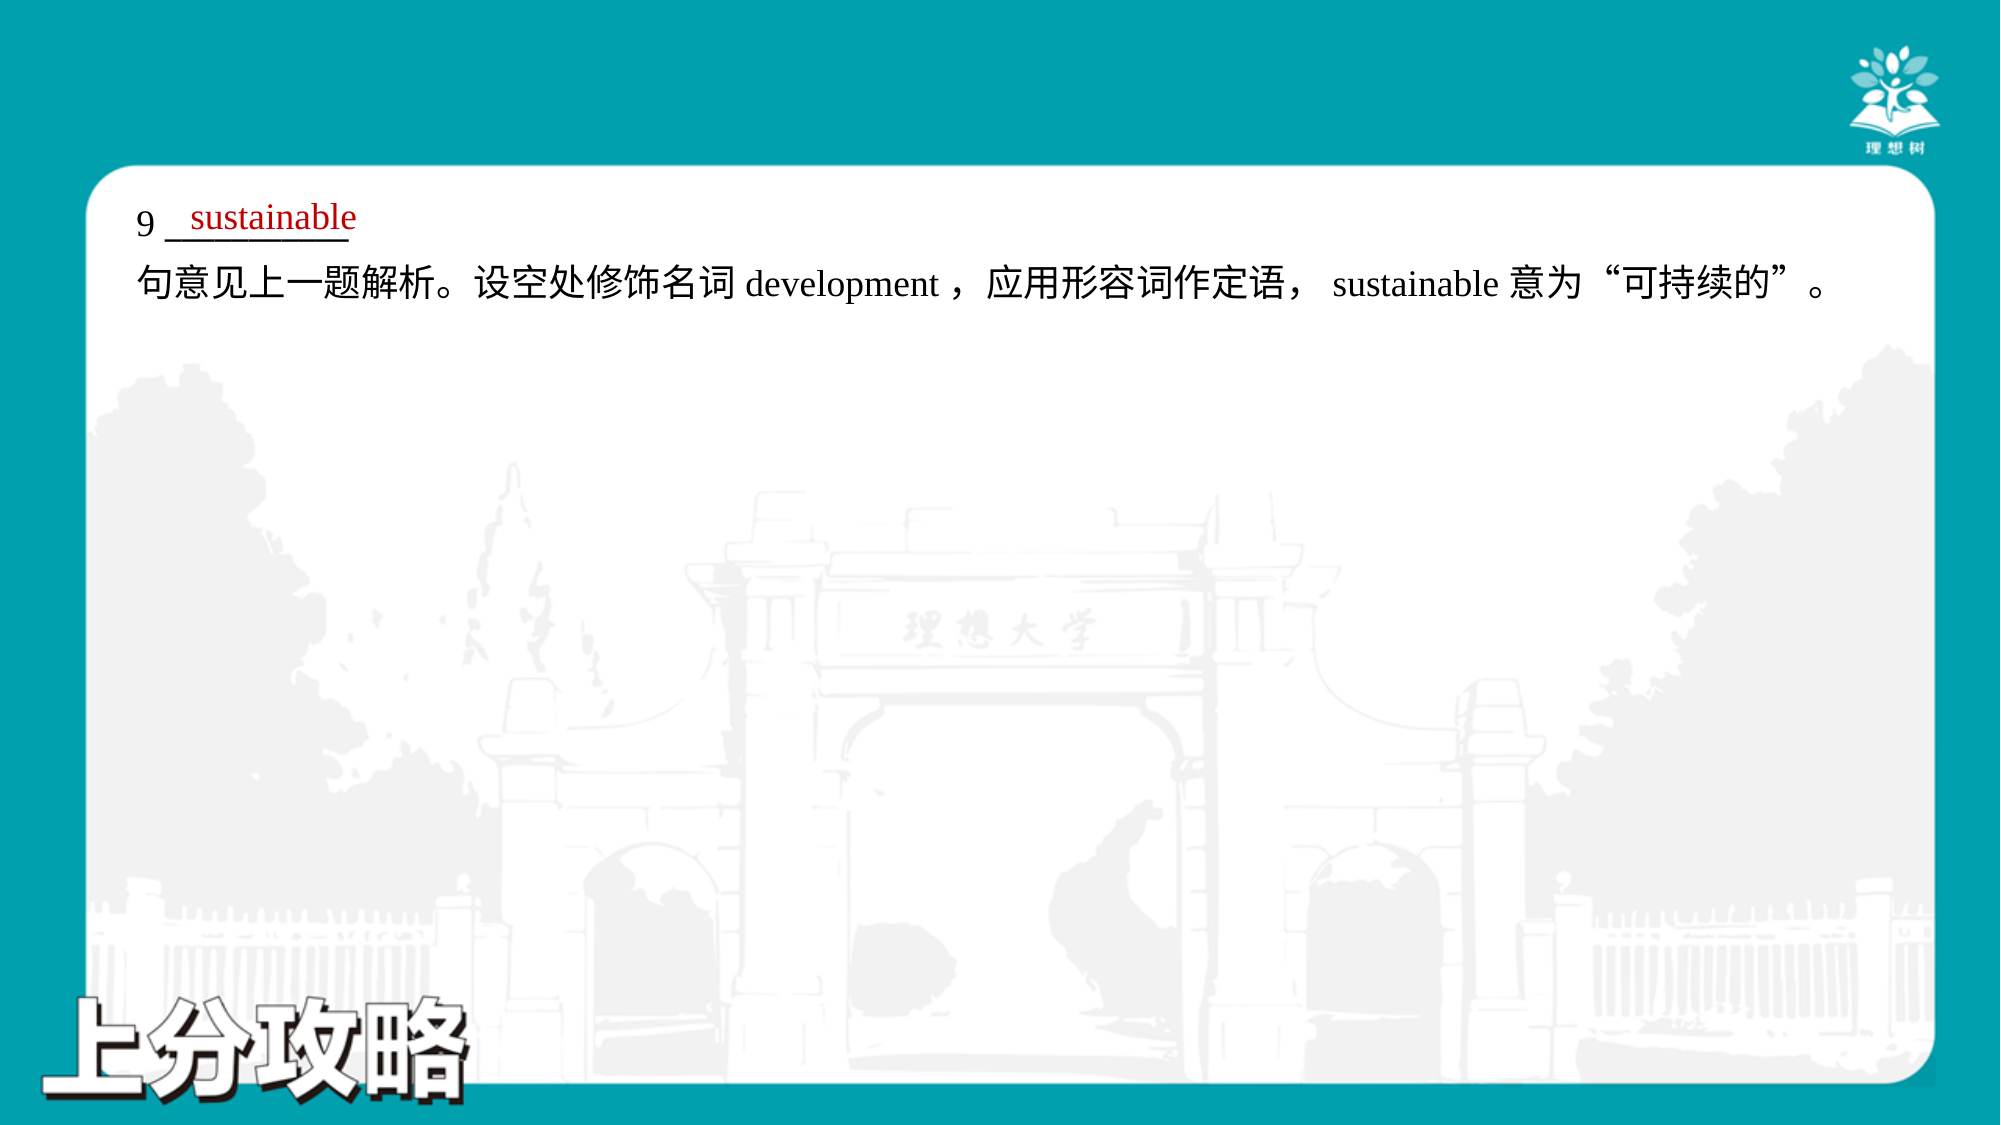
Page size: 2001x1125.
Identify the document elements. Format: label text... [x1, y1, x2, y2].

text_box 句意见上一题解析。设空处修饰名词development，应用形容词作定语，sustainable意为“可持续的”。 [136, 237, 1865, 297]
text_box sustainable [176, 170, 371, 230]
picture [0, 0, 2000, 1125]
text_box 9 ___________ [136, 176, 1865, 237]
